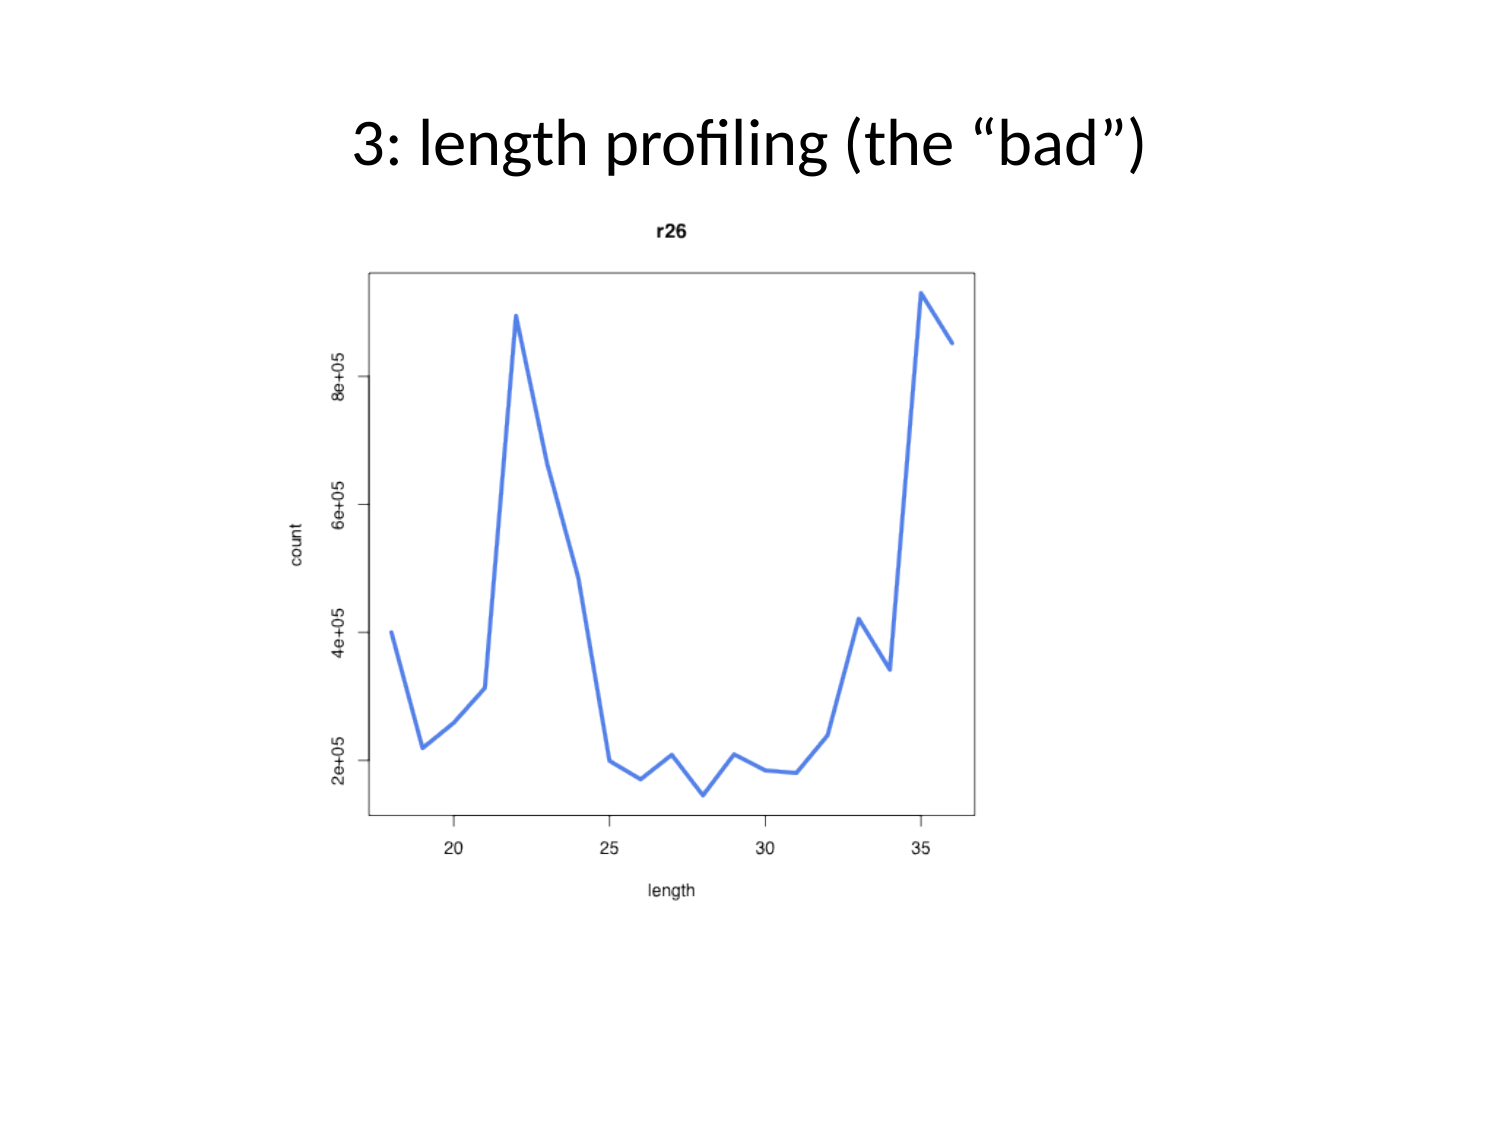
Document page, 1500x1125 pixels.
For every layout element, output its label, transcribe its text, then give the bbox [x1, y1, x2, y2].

picture [283, 187, 1019, 923]
title 3: length profiling (the “bad”) [75, 45, 1425, 233]
